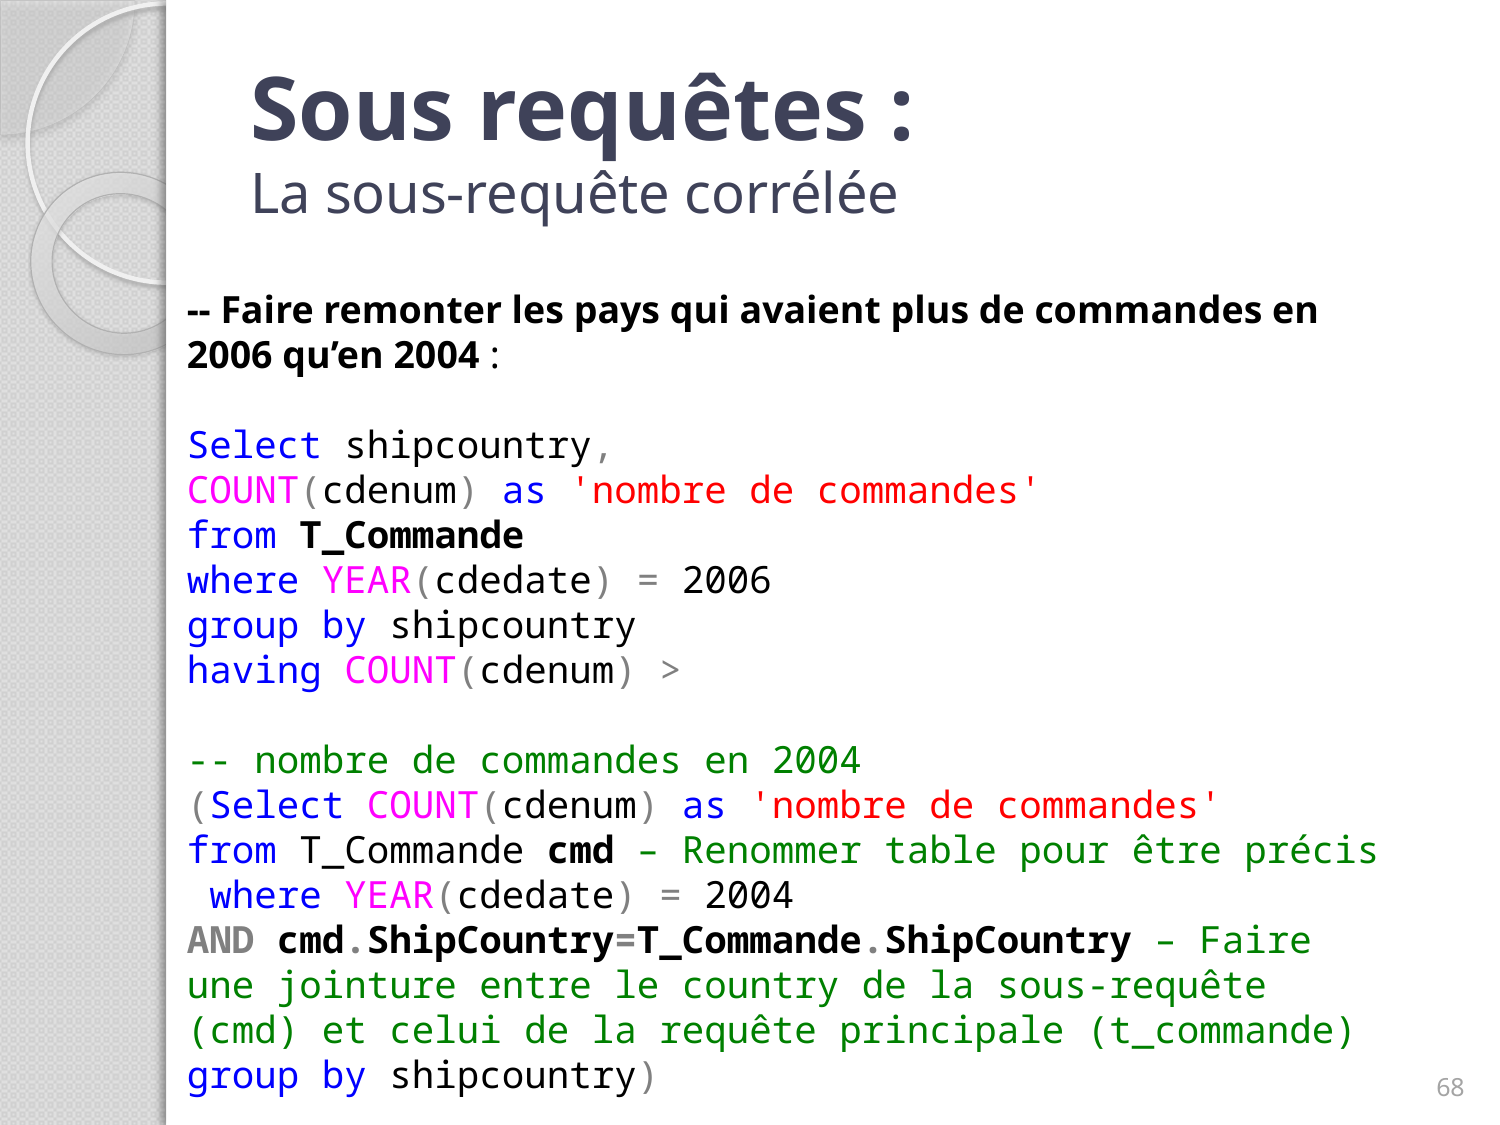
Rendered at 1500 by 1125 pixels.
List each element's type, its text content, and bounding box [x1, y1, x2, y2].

slide_number 68 [1413, 1034, 1488, 1113]
title Sous requêtes : La sous-requête corrélée [235, 45, 1500, 233]
text_box -- Faire remonter les pays qui avaient plus de commandes en 2006 qu’en 2004 : Select shipcountry, COUNT(cdenum) as 'nombre de commandes' from T_Commande where YEAR(cdedate) = 2006 group by shipcountry having COUNT(cdenum) > -- nombre de commandes en 2004 (Select COUNT(cdenum) as 'nombre de commandes' from T_Commande cmd – Renommer table pour être précis where YEAR(cdedate) = 2004 AND cmd.ShipCountry=T_Commande.ShipCountry – Faire une jointure entre le country de la sous-requête (cmd) et celui de la requête principale (t_commande) group by shipcountry) [172, 278, 1413, 1104]
